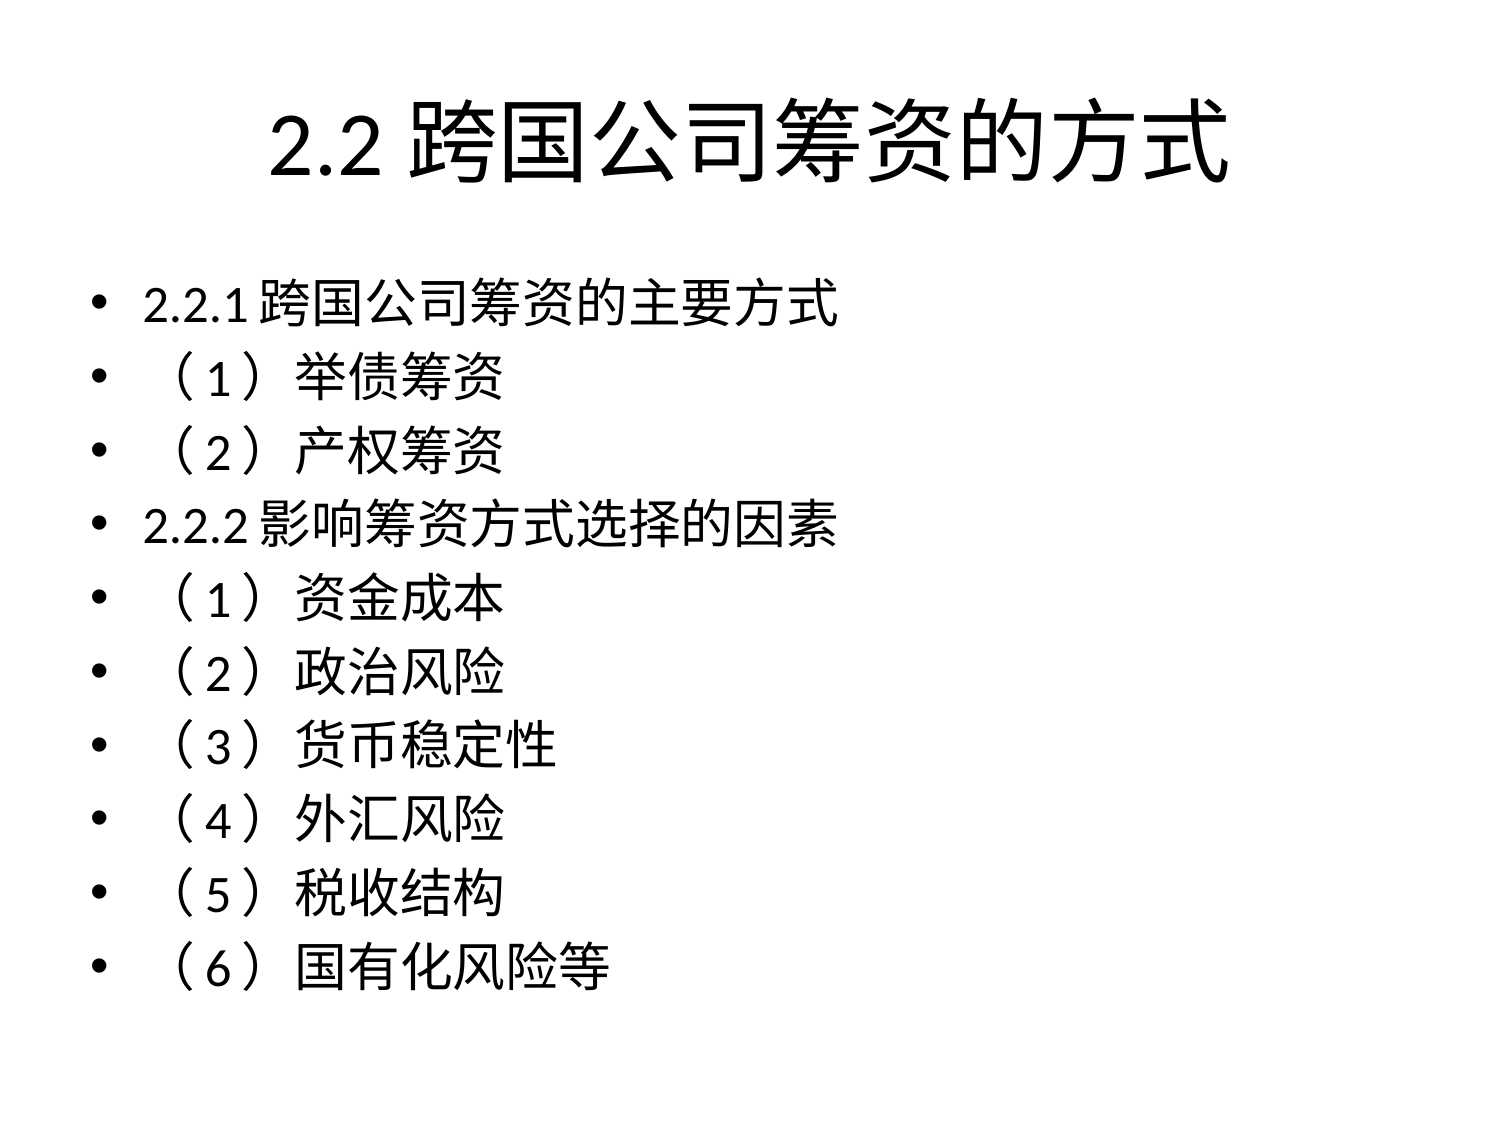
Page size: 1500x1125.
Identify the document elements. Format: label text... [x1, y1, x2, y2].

title 2.2跨国公司筹资的方式 [75, 45, 1425, 233]
list 2.2.1跨国公司筹资的主要方式 （1）举债筹资 （2）产权筹资 2.2.2影响筹资方式选择的因素 （1）资金成本 （2）政治风险 （3）货币稳定性 （4）外汇风险 （5）税收结构 （6）国有化风险等 [75, 262, 1425, 1005]
